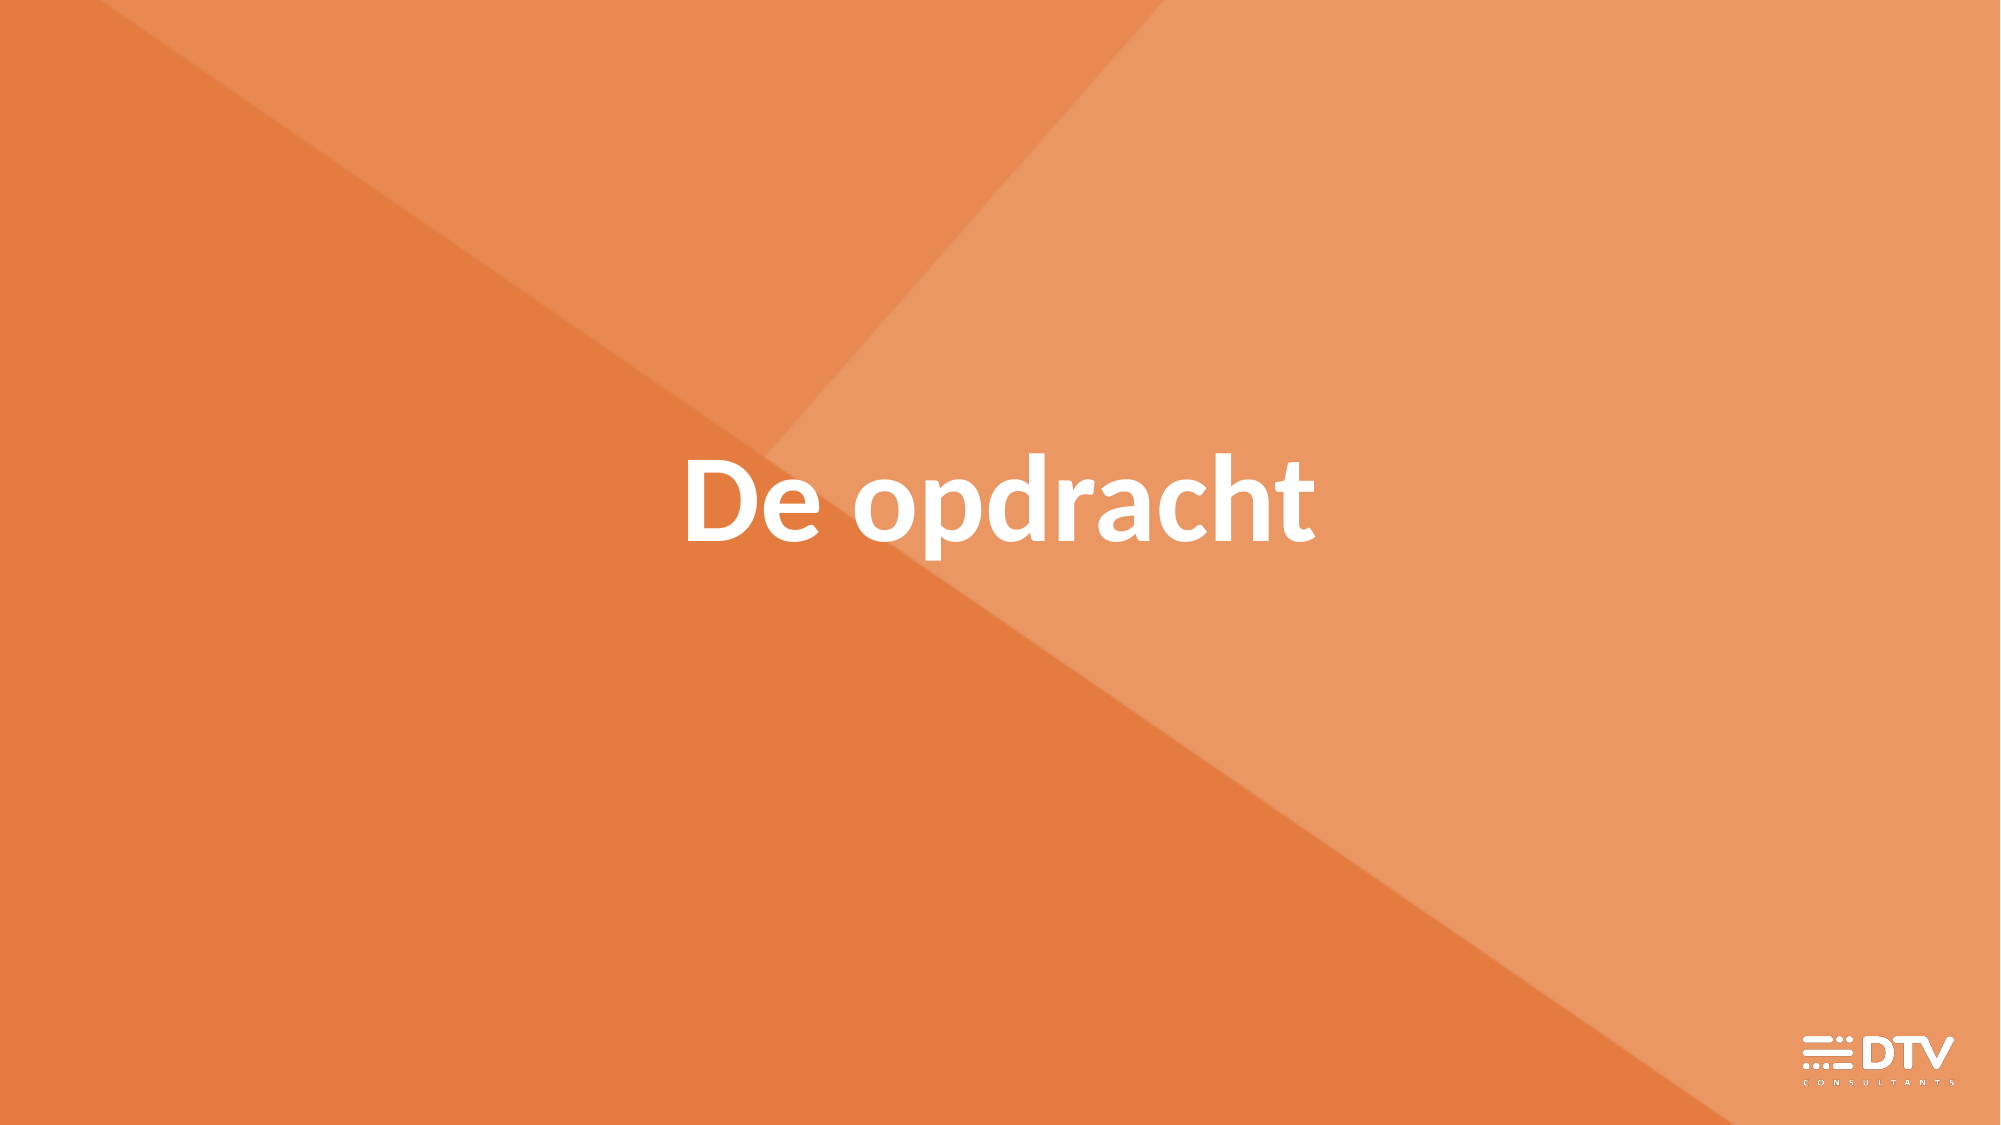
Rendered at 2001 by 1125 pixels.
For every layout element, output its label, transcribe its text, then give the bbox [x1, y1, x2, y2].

title De opdracht [249, 184, 1750, 576]
picture [0, 0, 2001, 1125]
